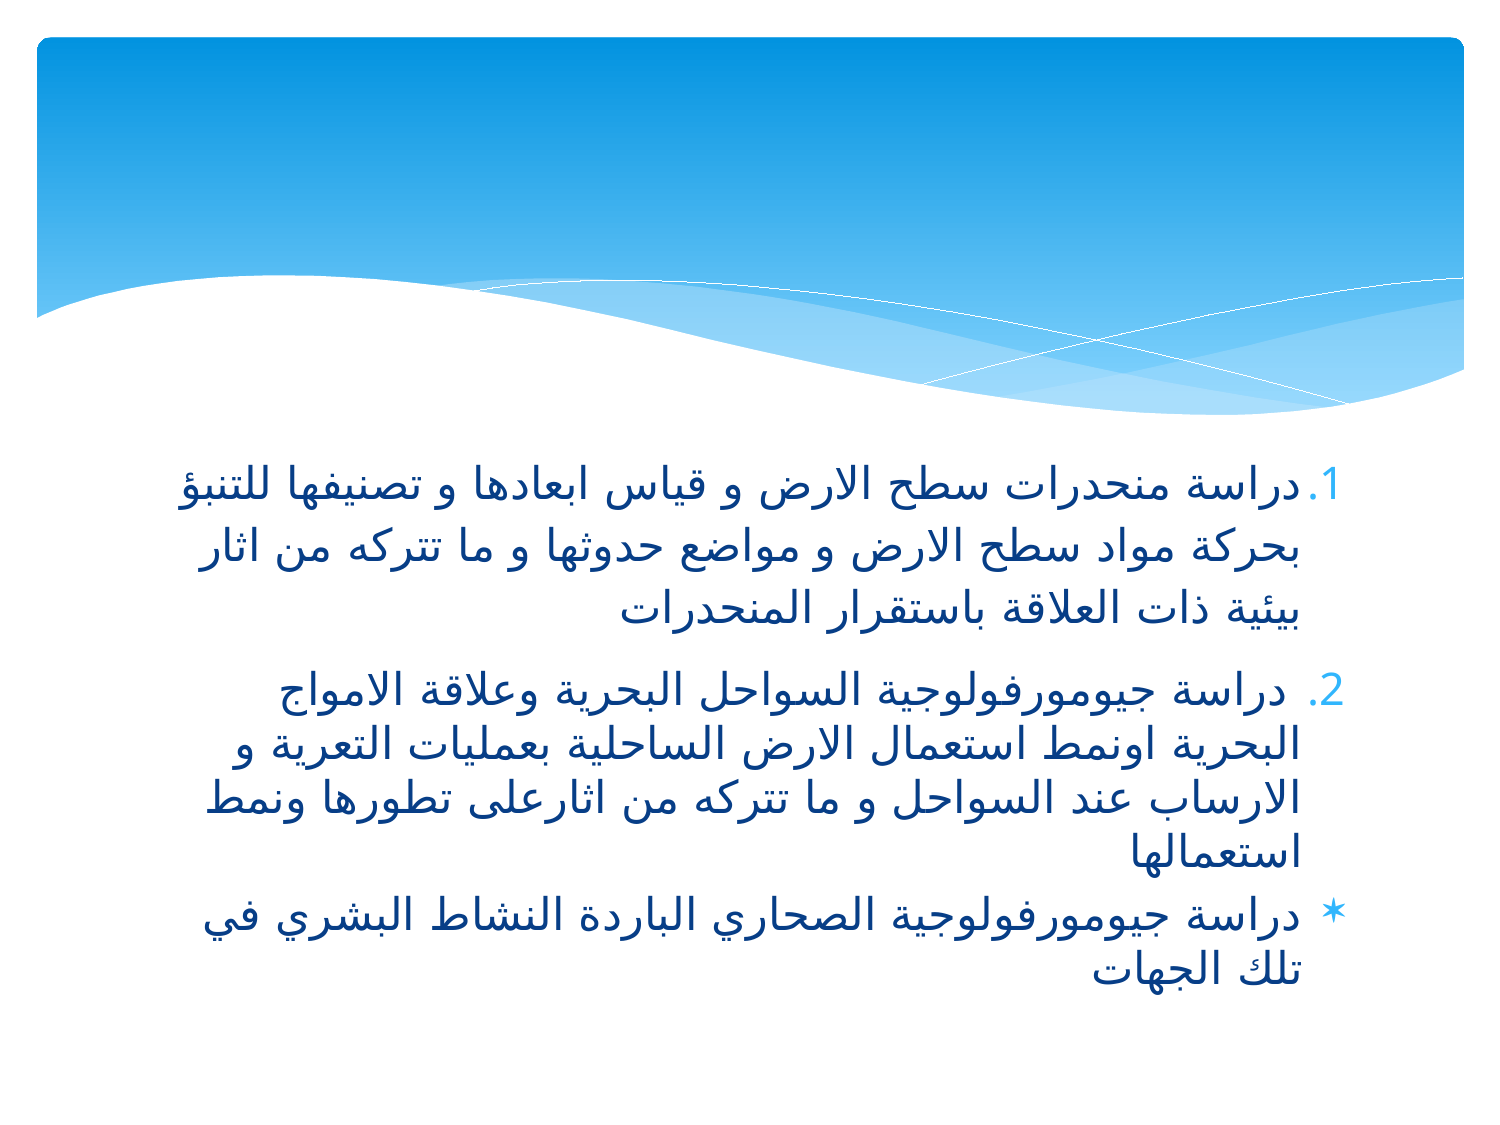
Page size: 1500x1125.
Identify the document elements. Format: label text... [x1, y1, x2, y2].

list دراسة منحدرات سطح الارض و قياس ابعادها و تصنيفها للتنبؤ بحركة مواد سطح الارض و مواضع حدوثها و ما تتركه من اثار بيئية ذات العلاقة باستقرار المنحدرات دراسة جيومورفولوجية السواحل البحرية وعلاقة الامواج البحرية اونمط استعمال الارض الساحلية بعمليات التعرية و الارساب عند السواحل و ما تتركه من اثارعلى تطورها ونمط استعمالها دراسة جيومورفولوجية الصحاري الباردة النشاط البشري في تلك الجهات [143, 438, 1359, 1005]
